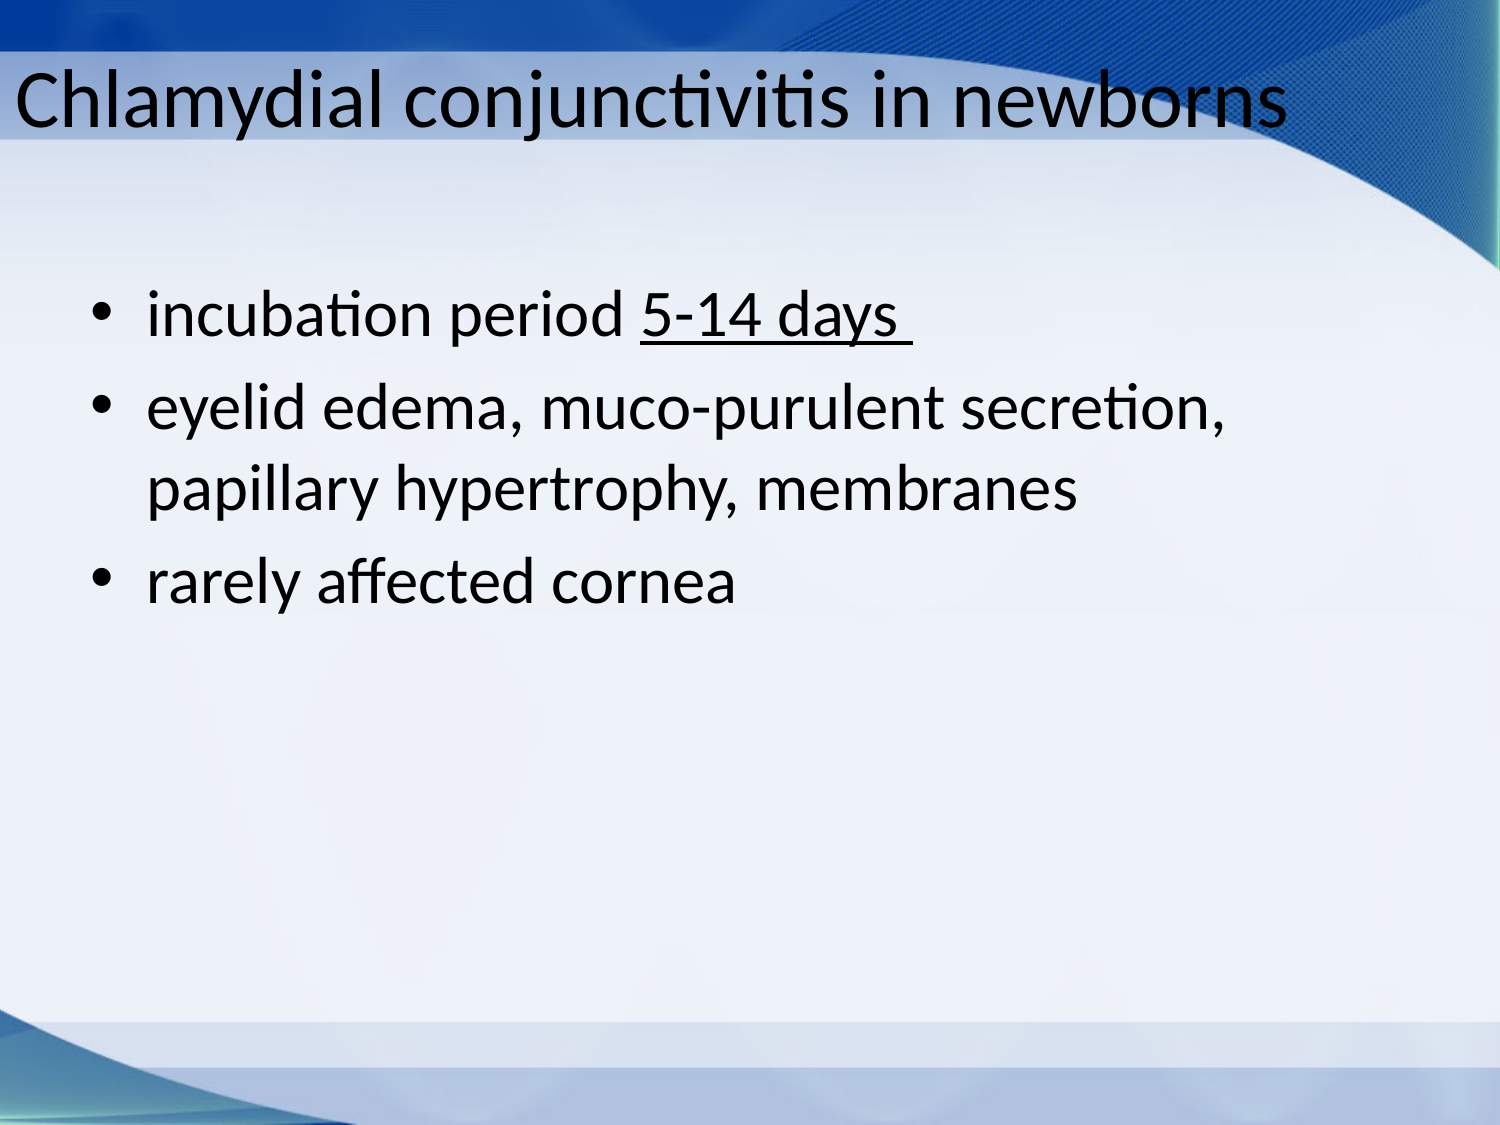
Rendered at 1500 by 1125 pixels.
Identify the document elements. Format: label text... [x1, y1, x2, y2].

list incubation period 5-14 days eyelid edema, muco-purulent secretion, papillary hypertrophy, membranes rarely affected cornea [75, 262, 1425, 1005]
picture [0, 188, 1500, 1125]
title Chlamydial conjunctivitis in newborns [0, 0, 1500, 188]
